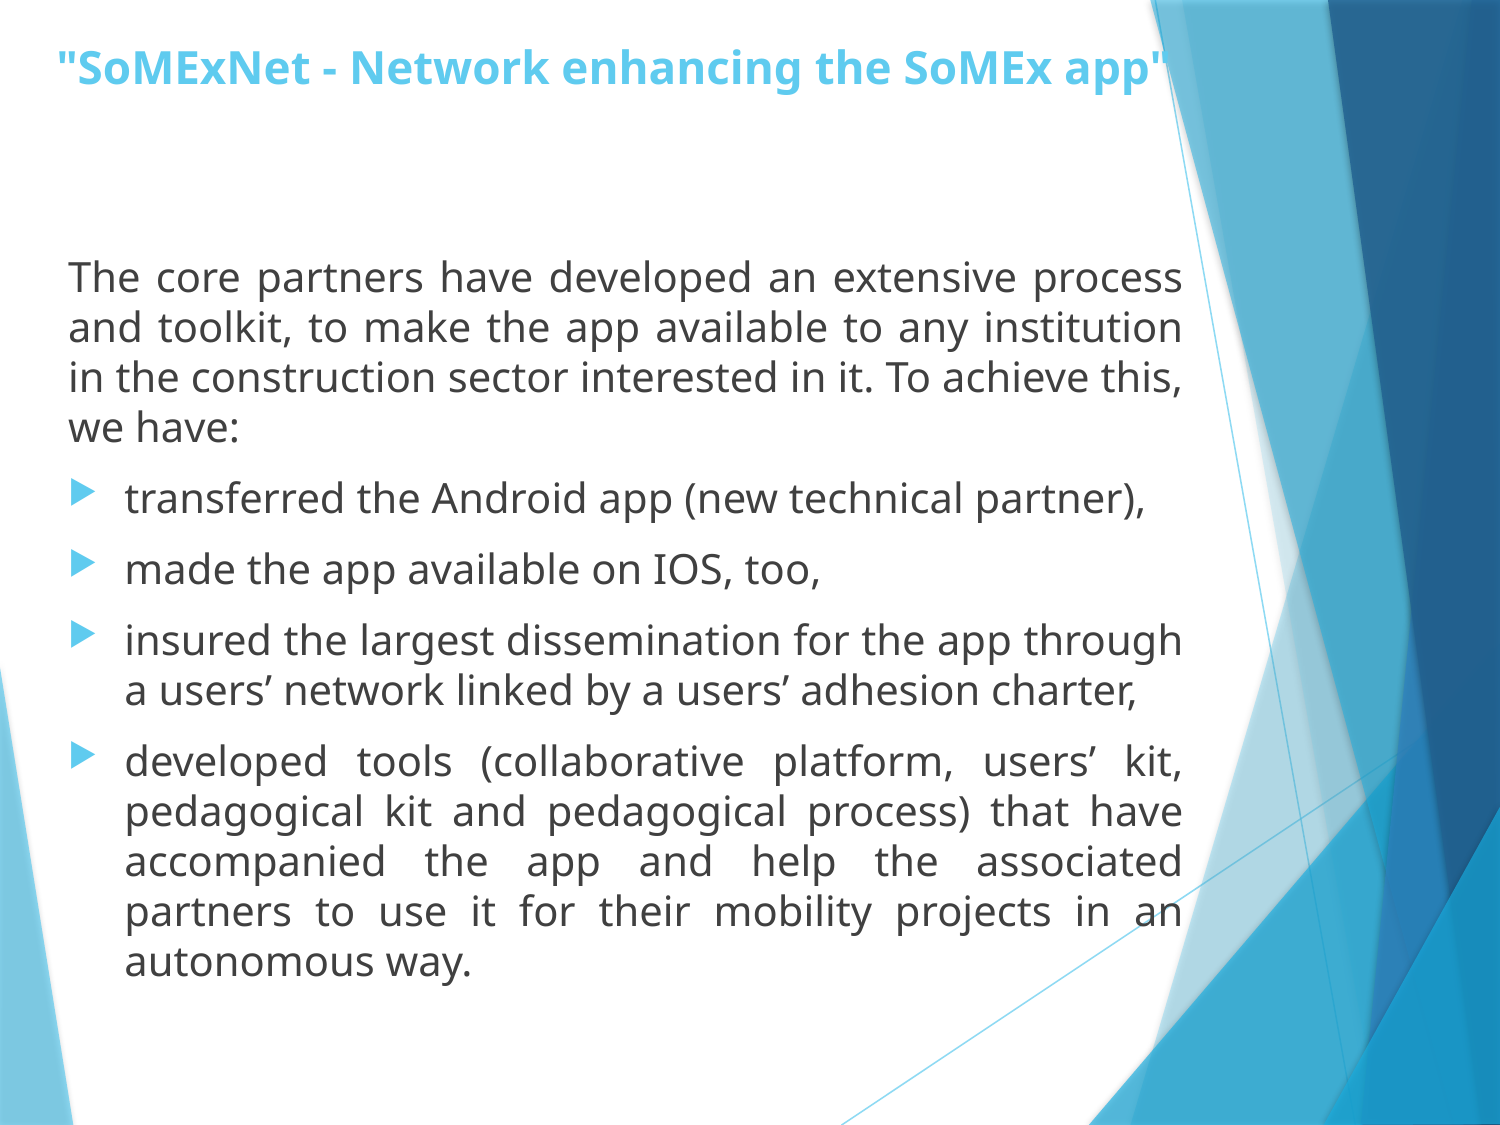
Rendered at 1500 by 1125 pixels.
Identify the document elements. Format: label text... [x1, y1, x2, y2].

title "SoMExNet - Network enhancing the SoMEx app" [41, 30, 1415, 114]
list The core partners have developed an extensive process and toolkit, to make the app available to any institution in the construction sector interested in it. To achieve this, we have: transferred the Android app (new technical partner), made the app available on IOS, too, insured the largest dissemination for the app through a users’ network linked by a users’ adhesion charter, developed tools (collaborative platform, users’ kit, pedagogical kit and pedagogical process) that have accompanied the app and help the associated partners to use it for their mobility projects in an autonomous way. [53, 243, 1199, 1083]
